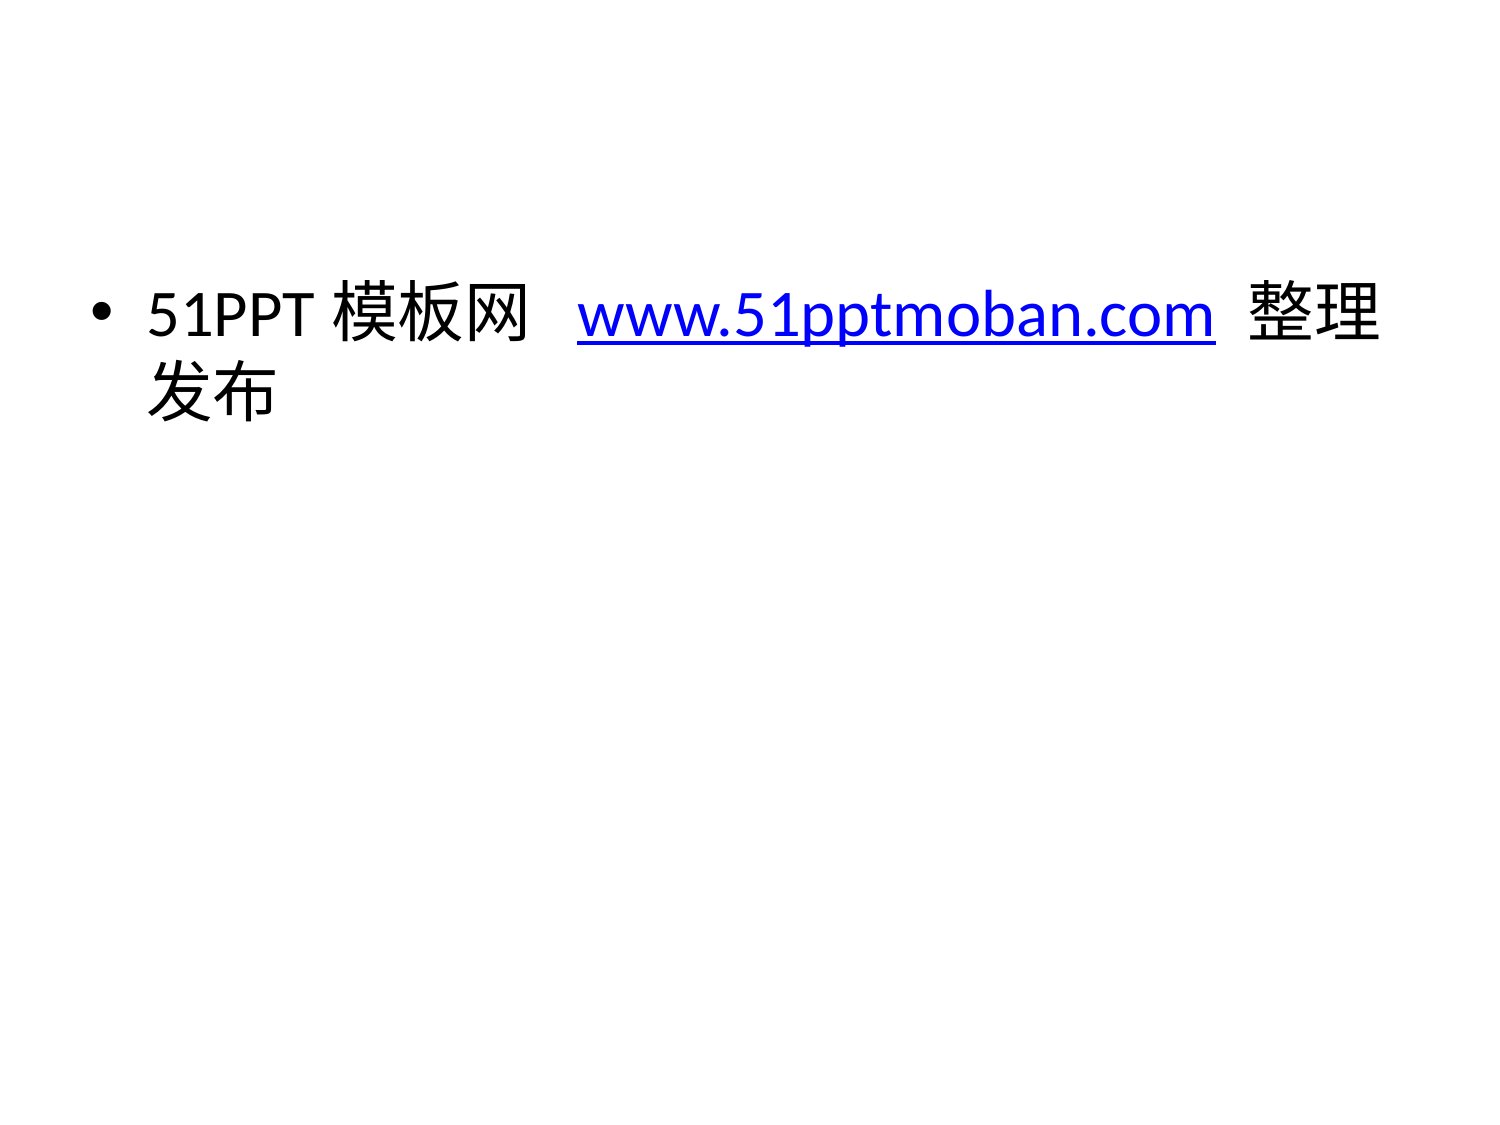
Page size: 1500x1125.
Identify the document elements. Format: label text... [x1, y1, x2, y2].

list 51PPT模板网 www.51pptmoban.com 整理发布 [74, 262, 1426, 1006]
